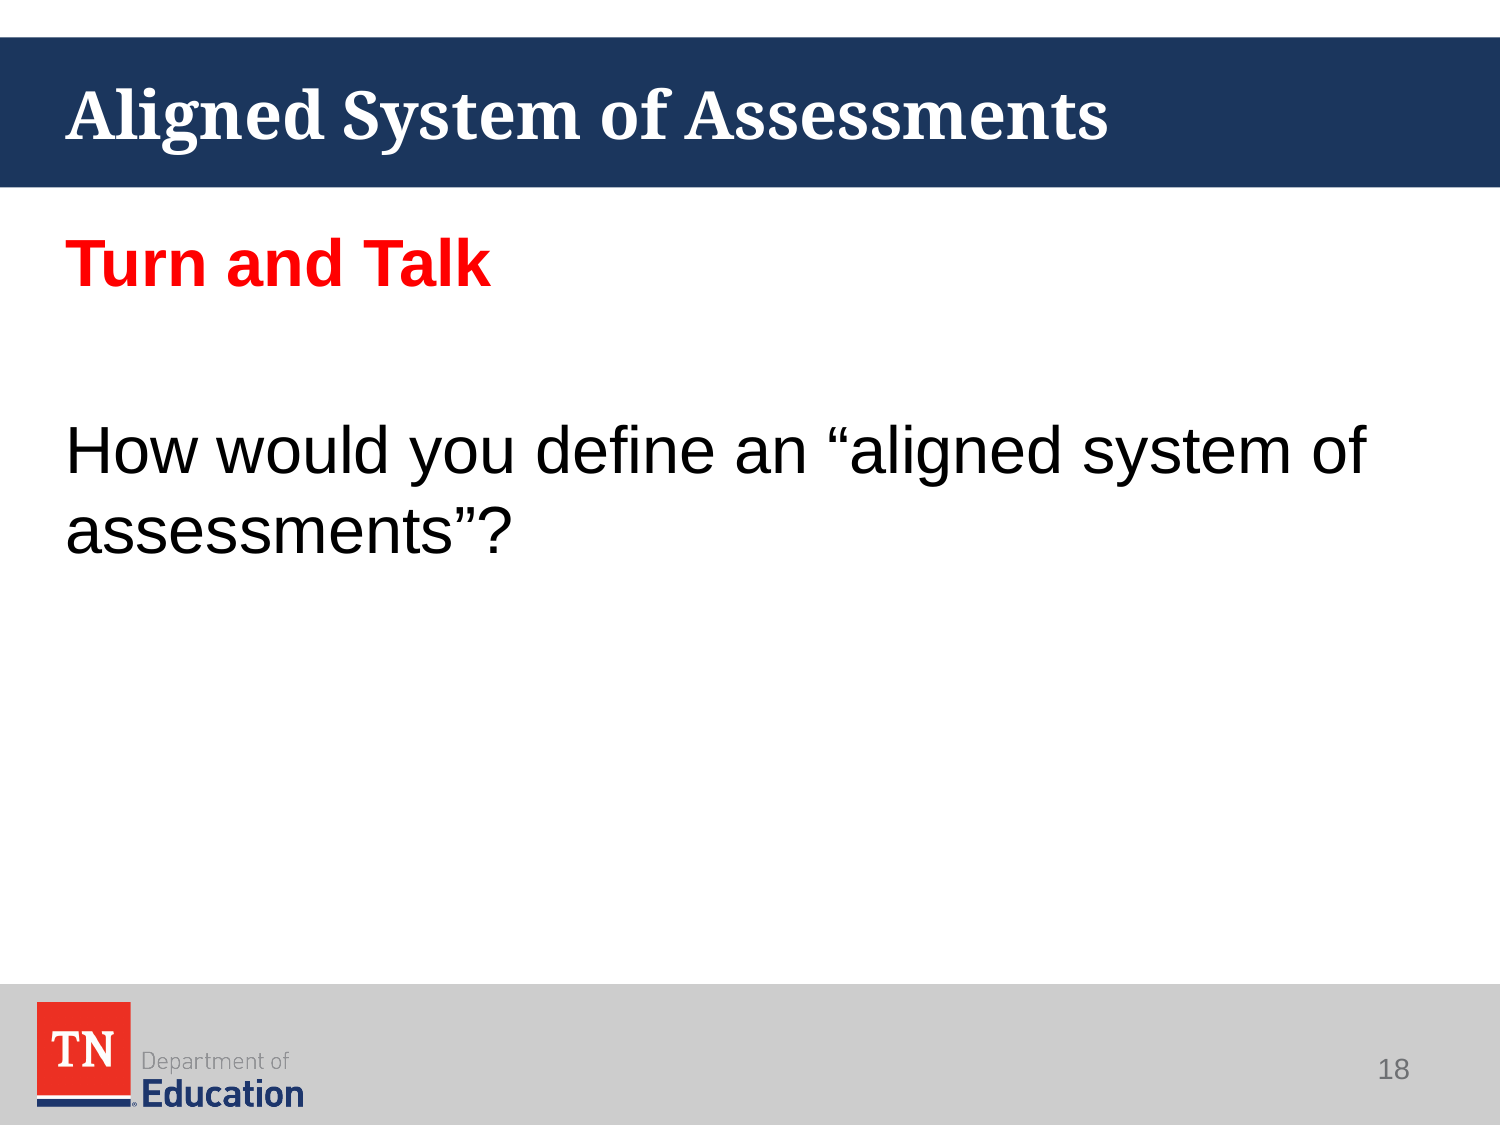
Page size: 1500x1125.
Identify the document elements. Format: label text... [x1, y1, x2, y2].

list Turn and Talk How would you define an “aligned system of assessments”? [50, 212, 1425, 955]
picture [37, 1002, 303, 1107]
title Aligned System of Assessments [50, 37, 1413, 188]
slide_number 18 [1350, 1042, 1425, 1103]
